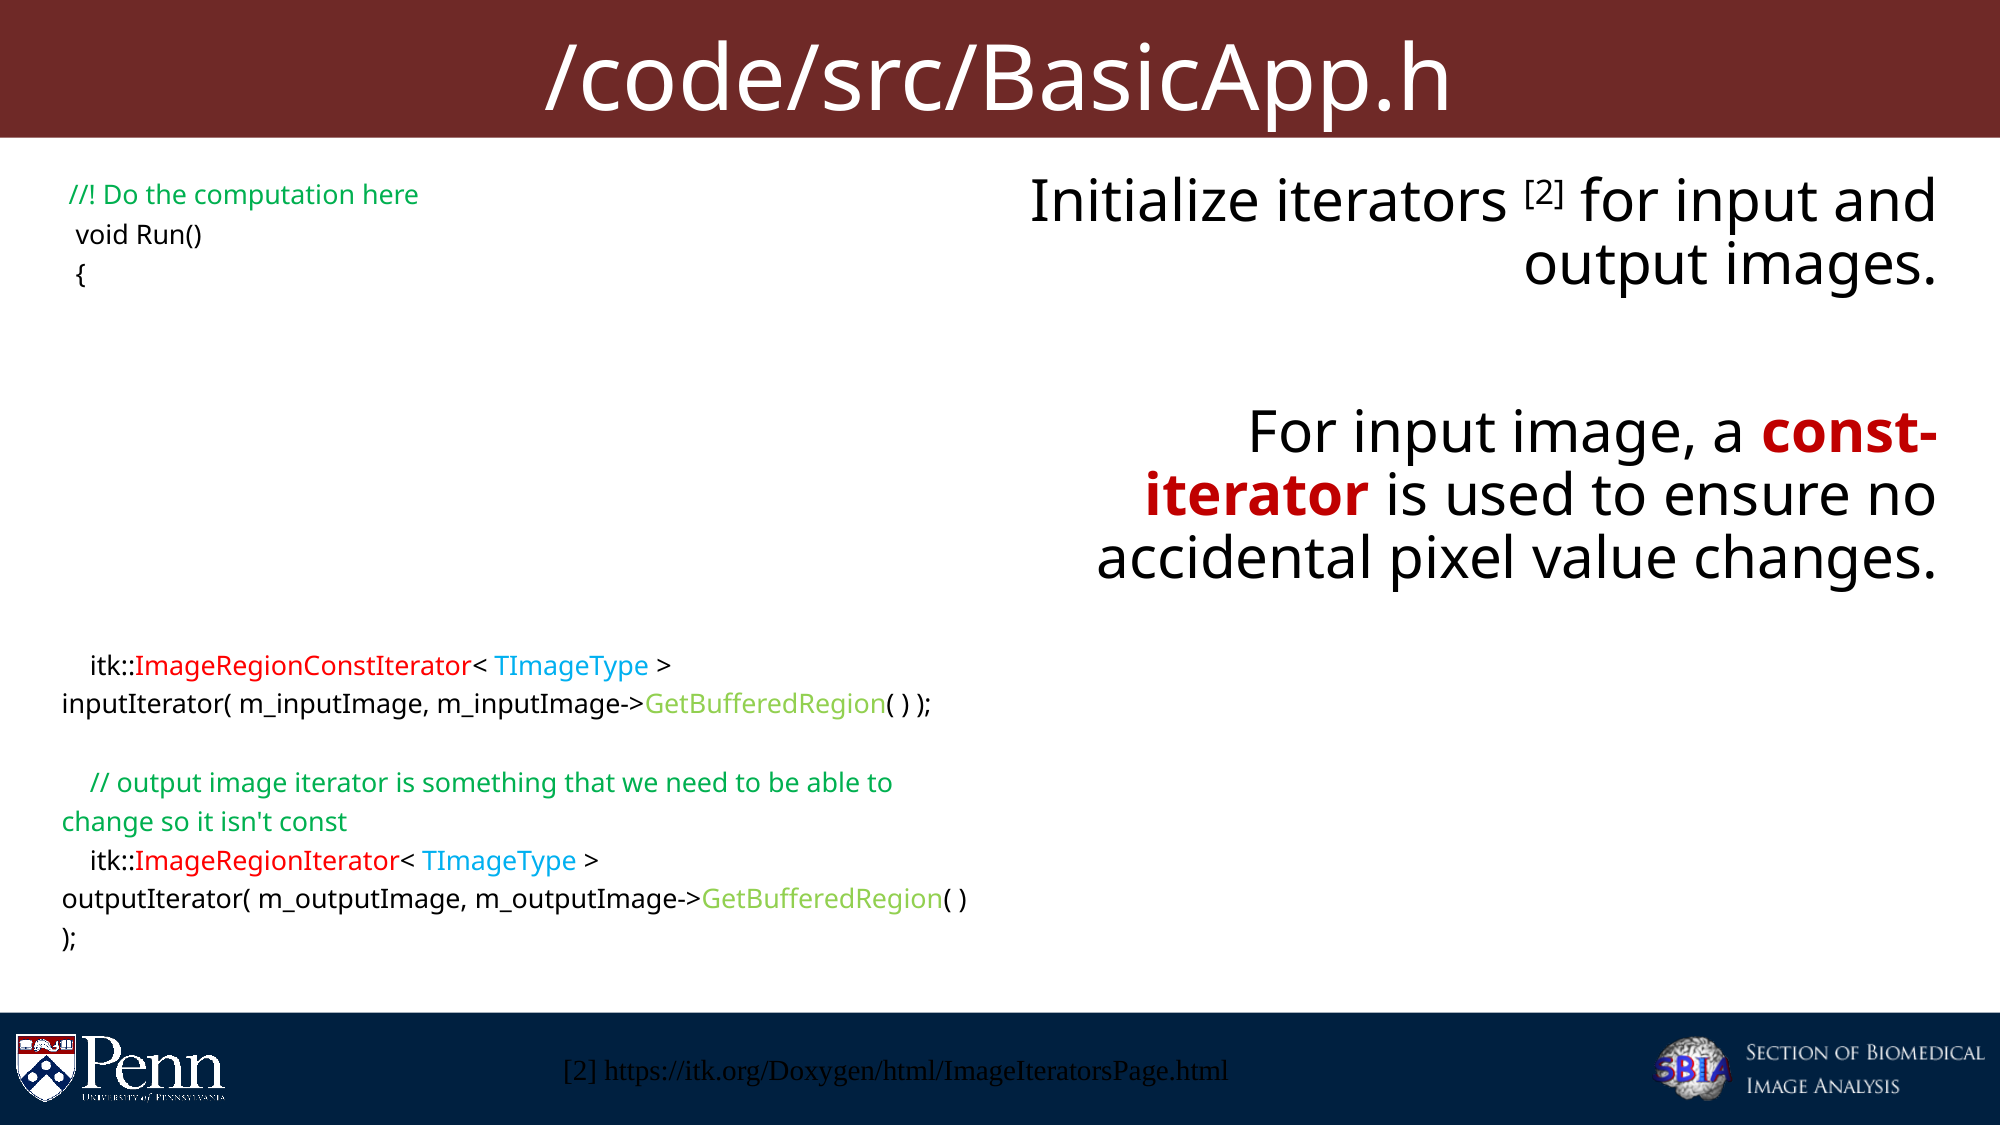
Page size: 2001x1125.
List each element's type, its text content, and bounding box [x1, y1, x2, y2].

footer [2] https://itk.org/Doxygen/html/ImageIteratorsPage.html [241, 1038, 1551, 1099]
list Initialize iterators [2] for input and output images. For input image, a const-iterator is used to ensure no accidental pixel value changes. [1012, 164, 1954, 987]
title /code/src/BasicApp.h [46, 0, 1954, 138]
picture [1652, 1035, 1985, 1102]
picture [16, 1034, 225, 1103]
list //! Do the computation here void Run() {ages m_outputImage->SetSpacing( m_inputImage->GetSpacing( ) ); m_outputImage->SetOrigin( m_inputImage->GetOrigin( ) ); m_outputImage->SetLargestPossibleRegion( m_inputImage->GetLargestPossibleRegion( ) ); m_outputImage->SetBufferedRegion( m_inputImage->GetBufferedRegion() ); m_outputImage->SetRequestedRegionToLargestPossibleRegion( ); m_outputImage->Allocate( ); itk::ImageRegionConstIterator< TImageType > inputIterator( m_inputImage, m_inputImage->GetBufferedRegion( ) ); // output image iterator is something that we need to be able to change so it isn't const itk::ImageRegionIterator< TImageType > outputIterator( m_outputImage, m_outputImage->GetBufferedRegion( ) ); [46, 164, 985, 987]
